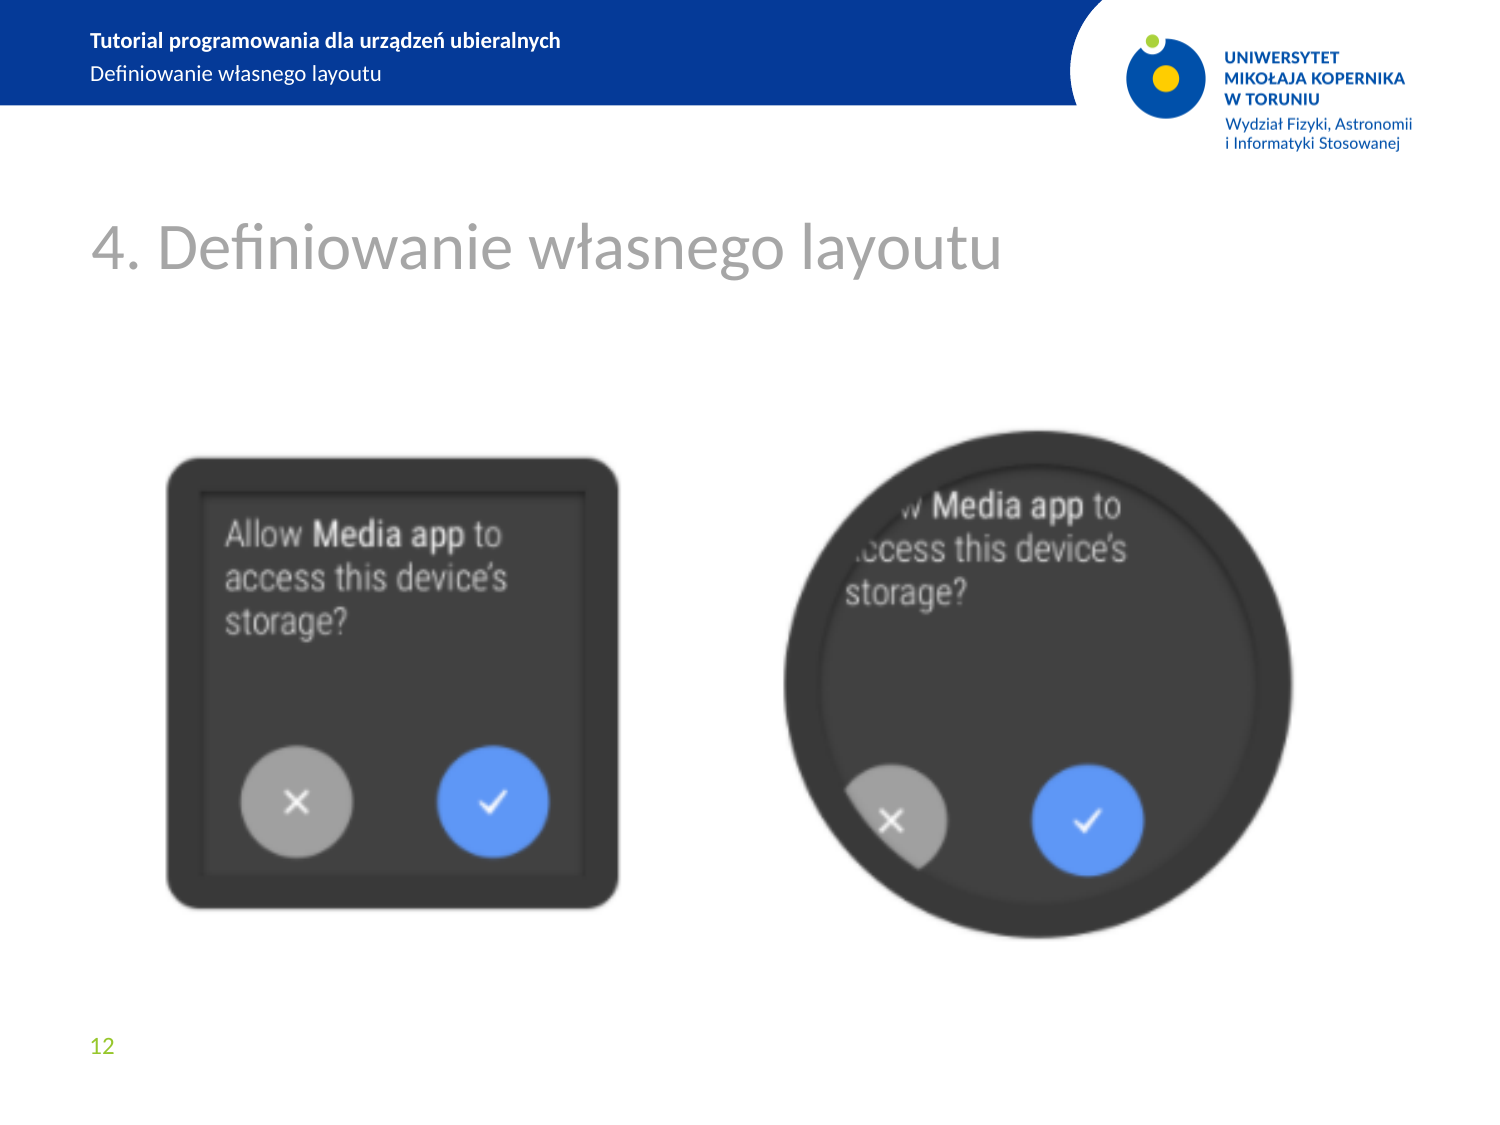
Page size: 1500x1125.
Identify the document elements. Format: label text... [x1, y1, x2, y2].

list 4. Definiowanie własnego layoutu [77, 195, 1218, 363]
picture [1100, 8, 1438, 178]
list Definiowanie własnego layoutu [75, 50, 1040, 96]
list Tutorial programowania dla urządzeń ubieralnych [75, 18, 1040, 50]
picture [123, 379, 1357, 968]
